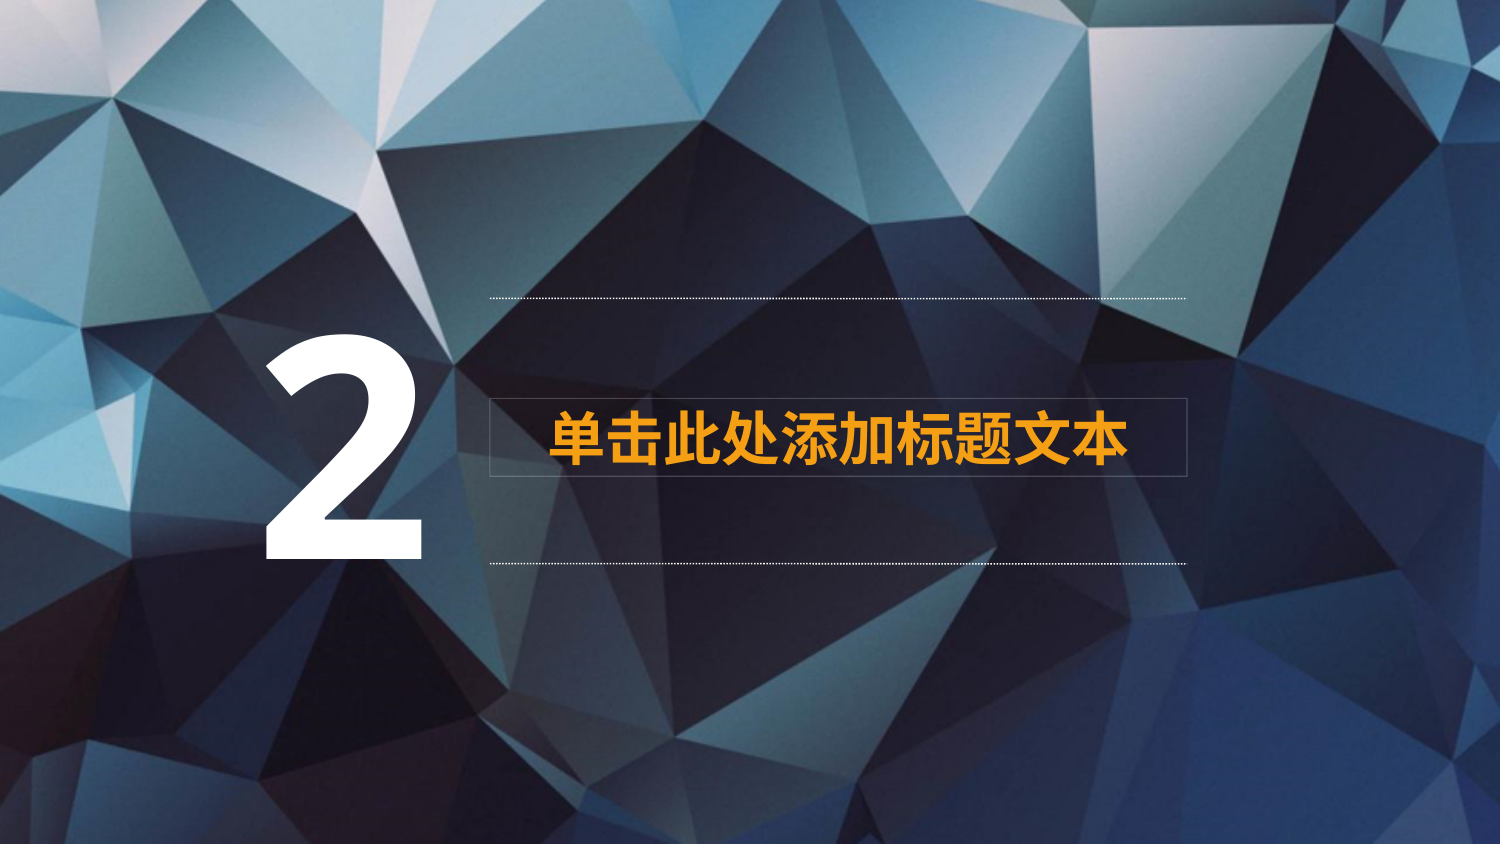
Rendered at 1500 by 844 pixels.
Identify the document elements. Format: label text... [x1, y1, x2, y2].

picture [0, 0, 1500, 844]
text_box 单击此处添加标题文本 [489, 398, 1188, 477]
text_box 2 [67, 243, 619, 628]
